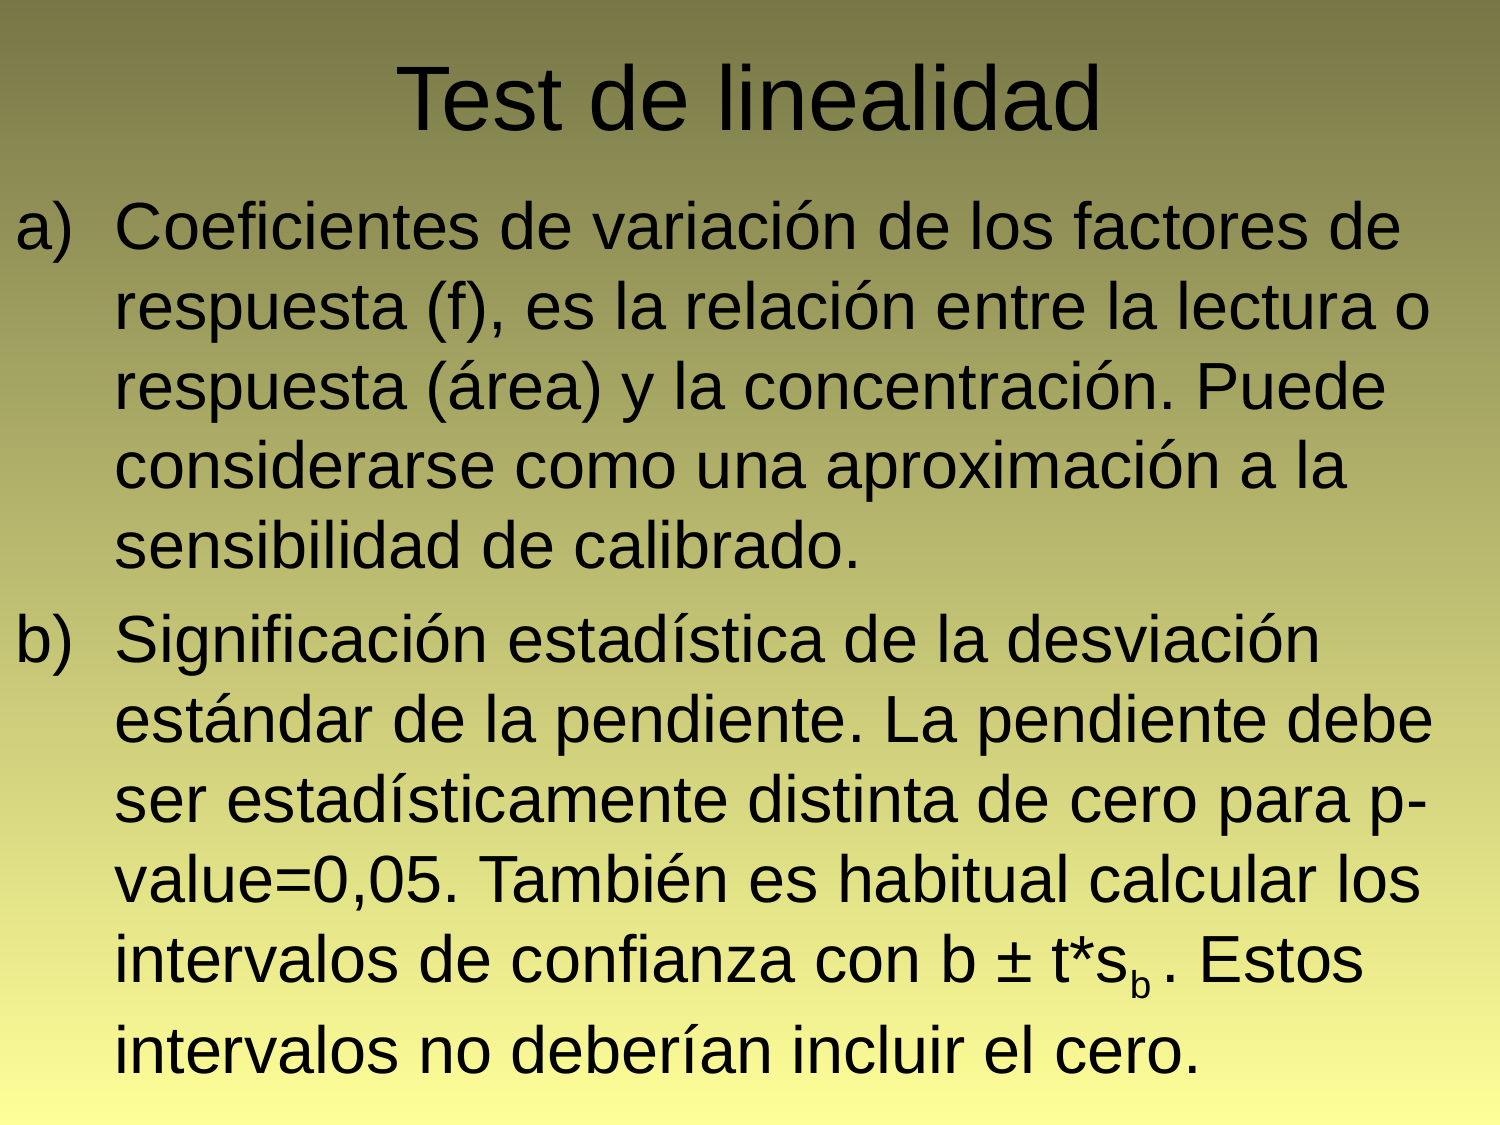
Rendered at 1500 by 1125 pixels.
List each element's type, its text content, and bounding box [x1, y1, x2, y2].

list Coeficientes de variación de los factores de respuesta (f), es la relación entre la lectura o respuesta (área) y la concentración. Puede considerarse como una aproximación a la sensibilidad de calibrado. Significación estadística de la desviación estándar de la pendiente. La pendiente debe ser estadísticamente distinta de cero para p-value=0,05. También es habitual calcular los intervalos de confianza con b ± t*sb . Estos intervalos no deberían incluir el cero. [0, 174, 1500, 1125]
title Test de linealidad [112, 0, 1388, 174]
